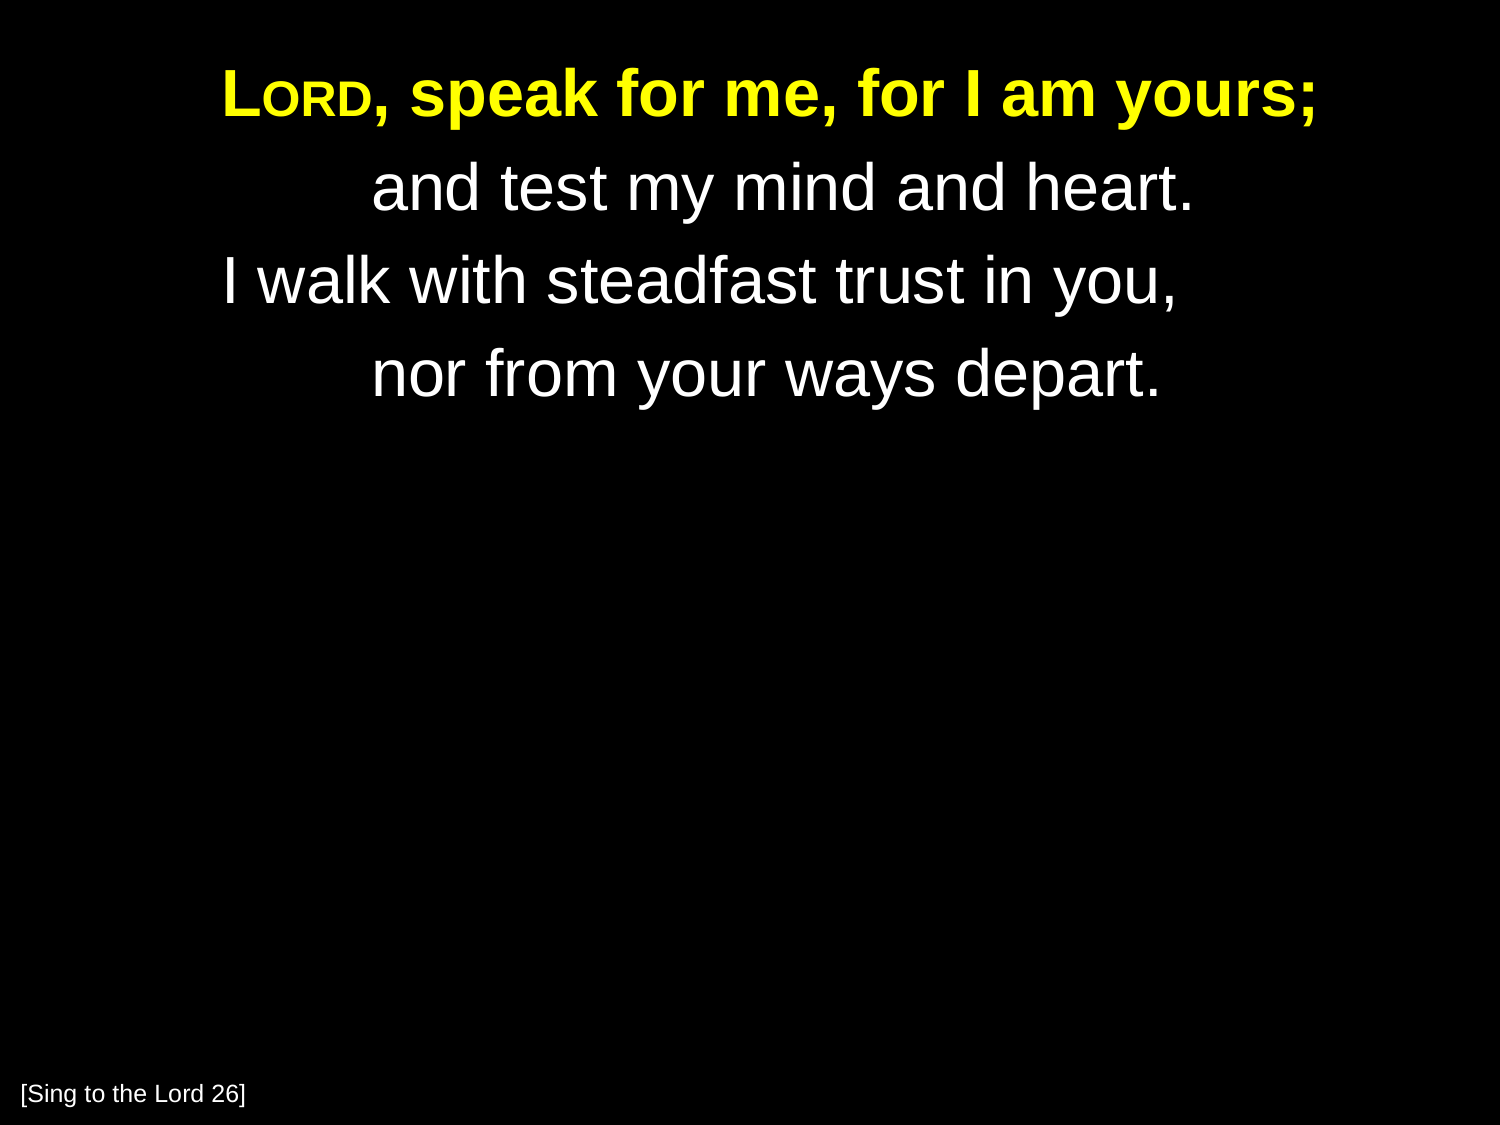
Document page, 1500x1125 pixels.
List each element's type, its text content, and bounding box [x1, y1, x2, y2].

text_box [Sing to the Lord 26] [5, 1070, 526, 1115]
list Lord, speak for me, for I am yours; and test my mind and heart. I walk with steadfast trust in you, nor from your ways depart. [0, 42, 1500, 1047]
